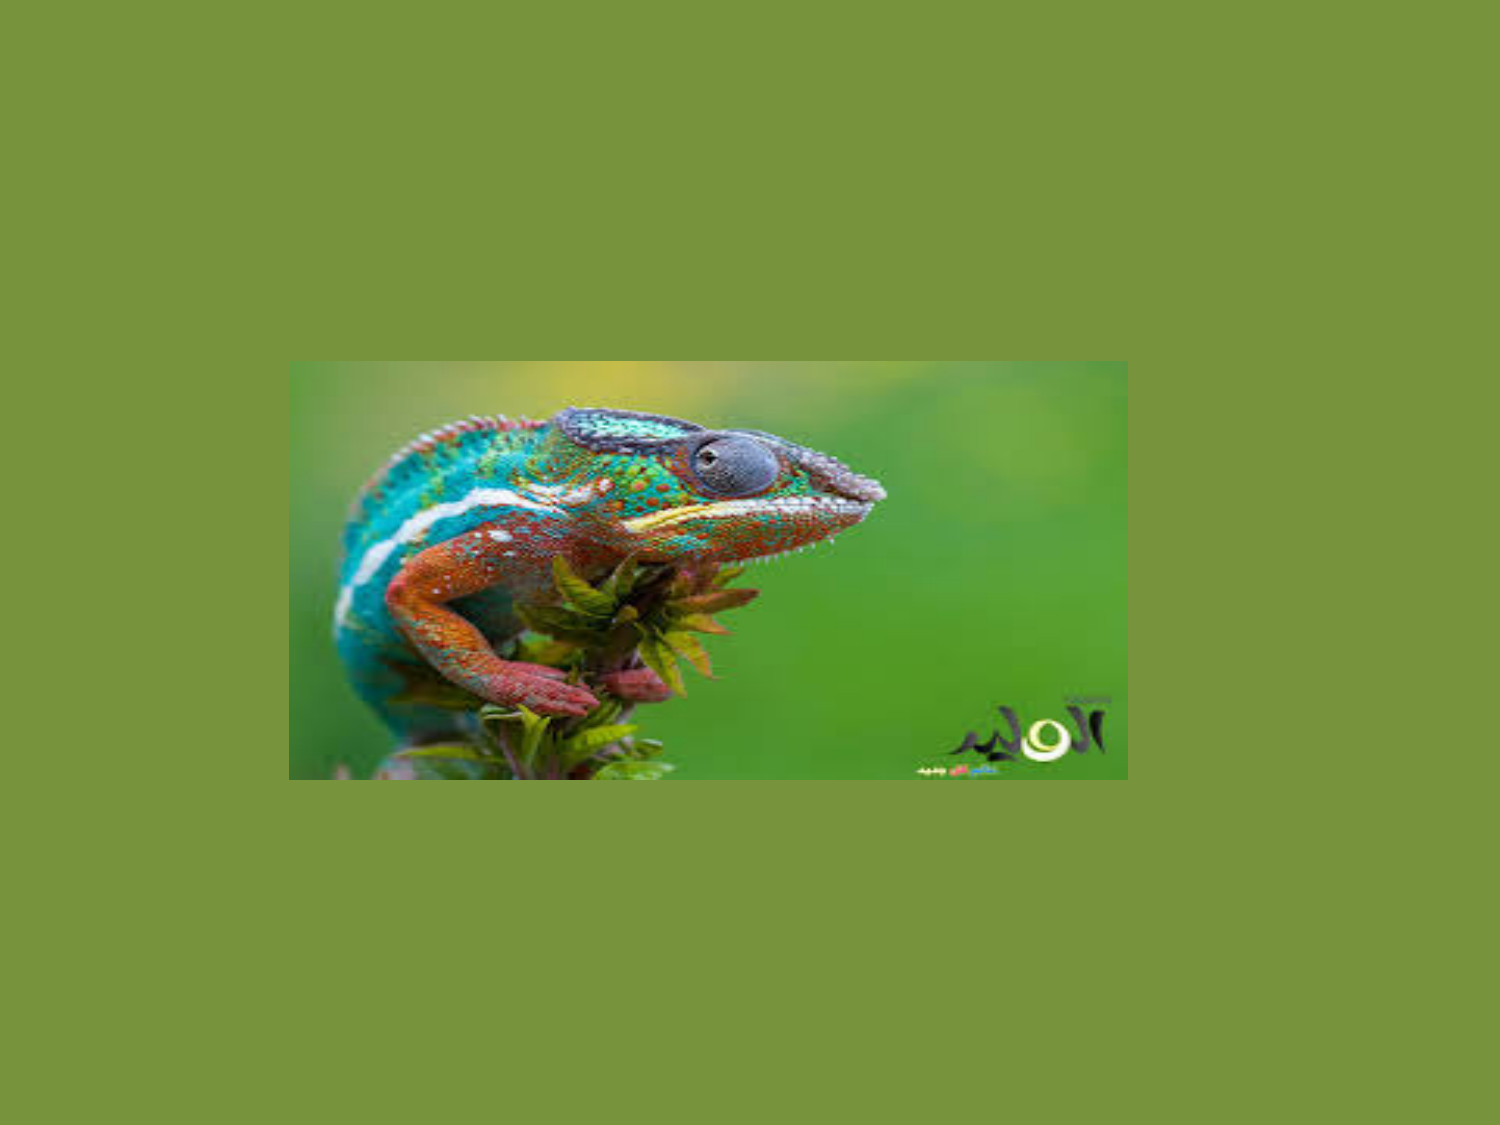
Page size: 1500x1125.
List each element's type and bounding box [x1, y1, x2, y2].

list [288, 361, 1129, 780]
